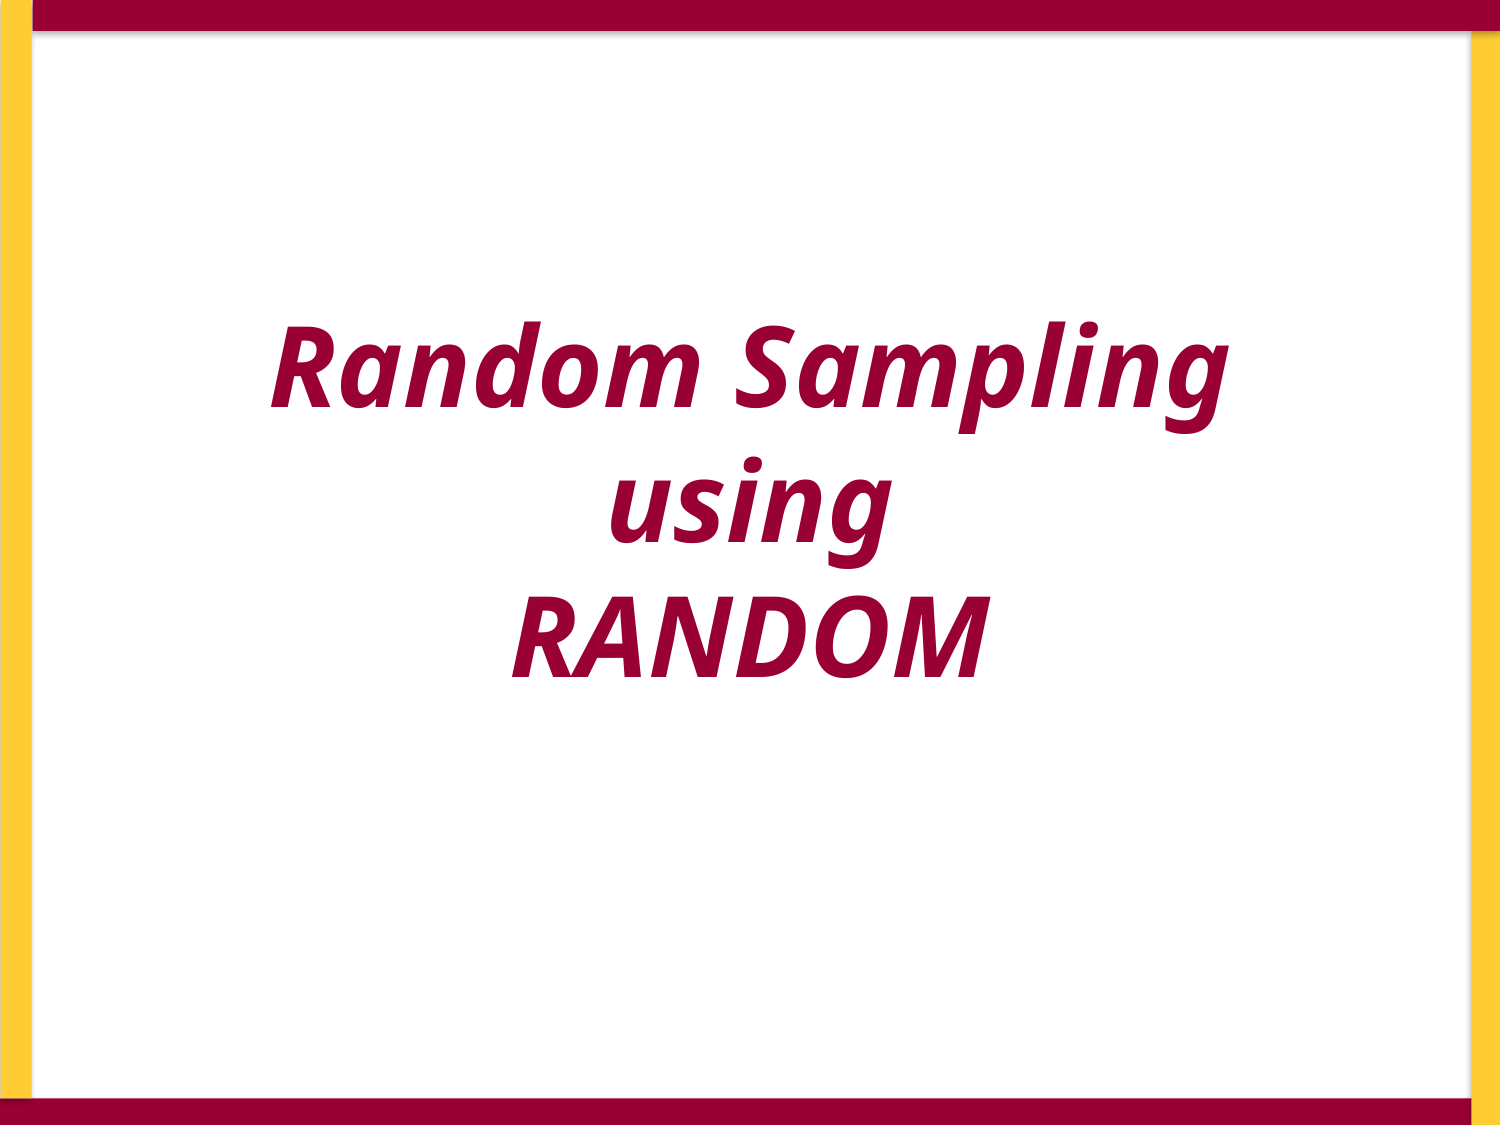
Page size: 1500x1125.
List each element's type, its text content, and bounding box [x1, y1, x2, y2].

title Random Sampling using RANDOM [112, 196, 1388, 800]
